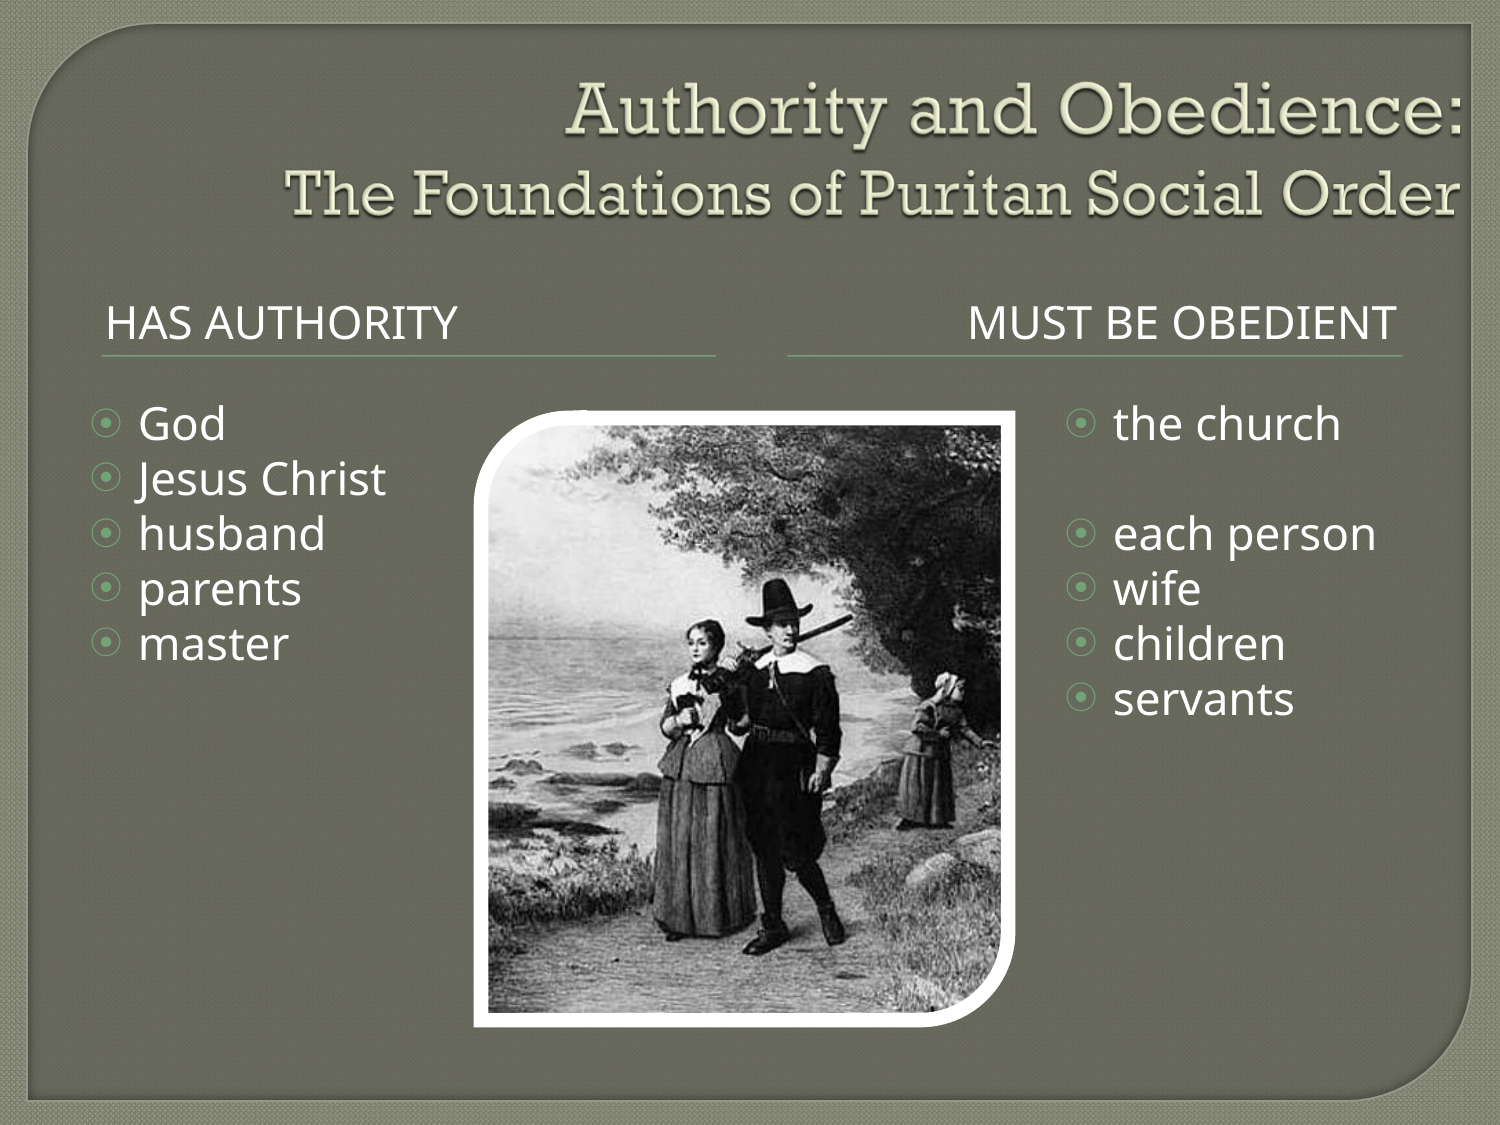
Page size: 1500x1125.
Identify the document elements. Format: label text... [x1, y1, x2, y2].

list the church each person wife children servants [1050, 387, 1400, 738]
list HAS AUTHORITY [75, 251, 538, 357]
list God Jesus Christ husband parents master [75, 387, 600, 713]
list MUST BE OBEDIENT [761, 251, 1413, 357]
picture [0, 0, 1500, 1125]
